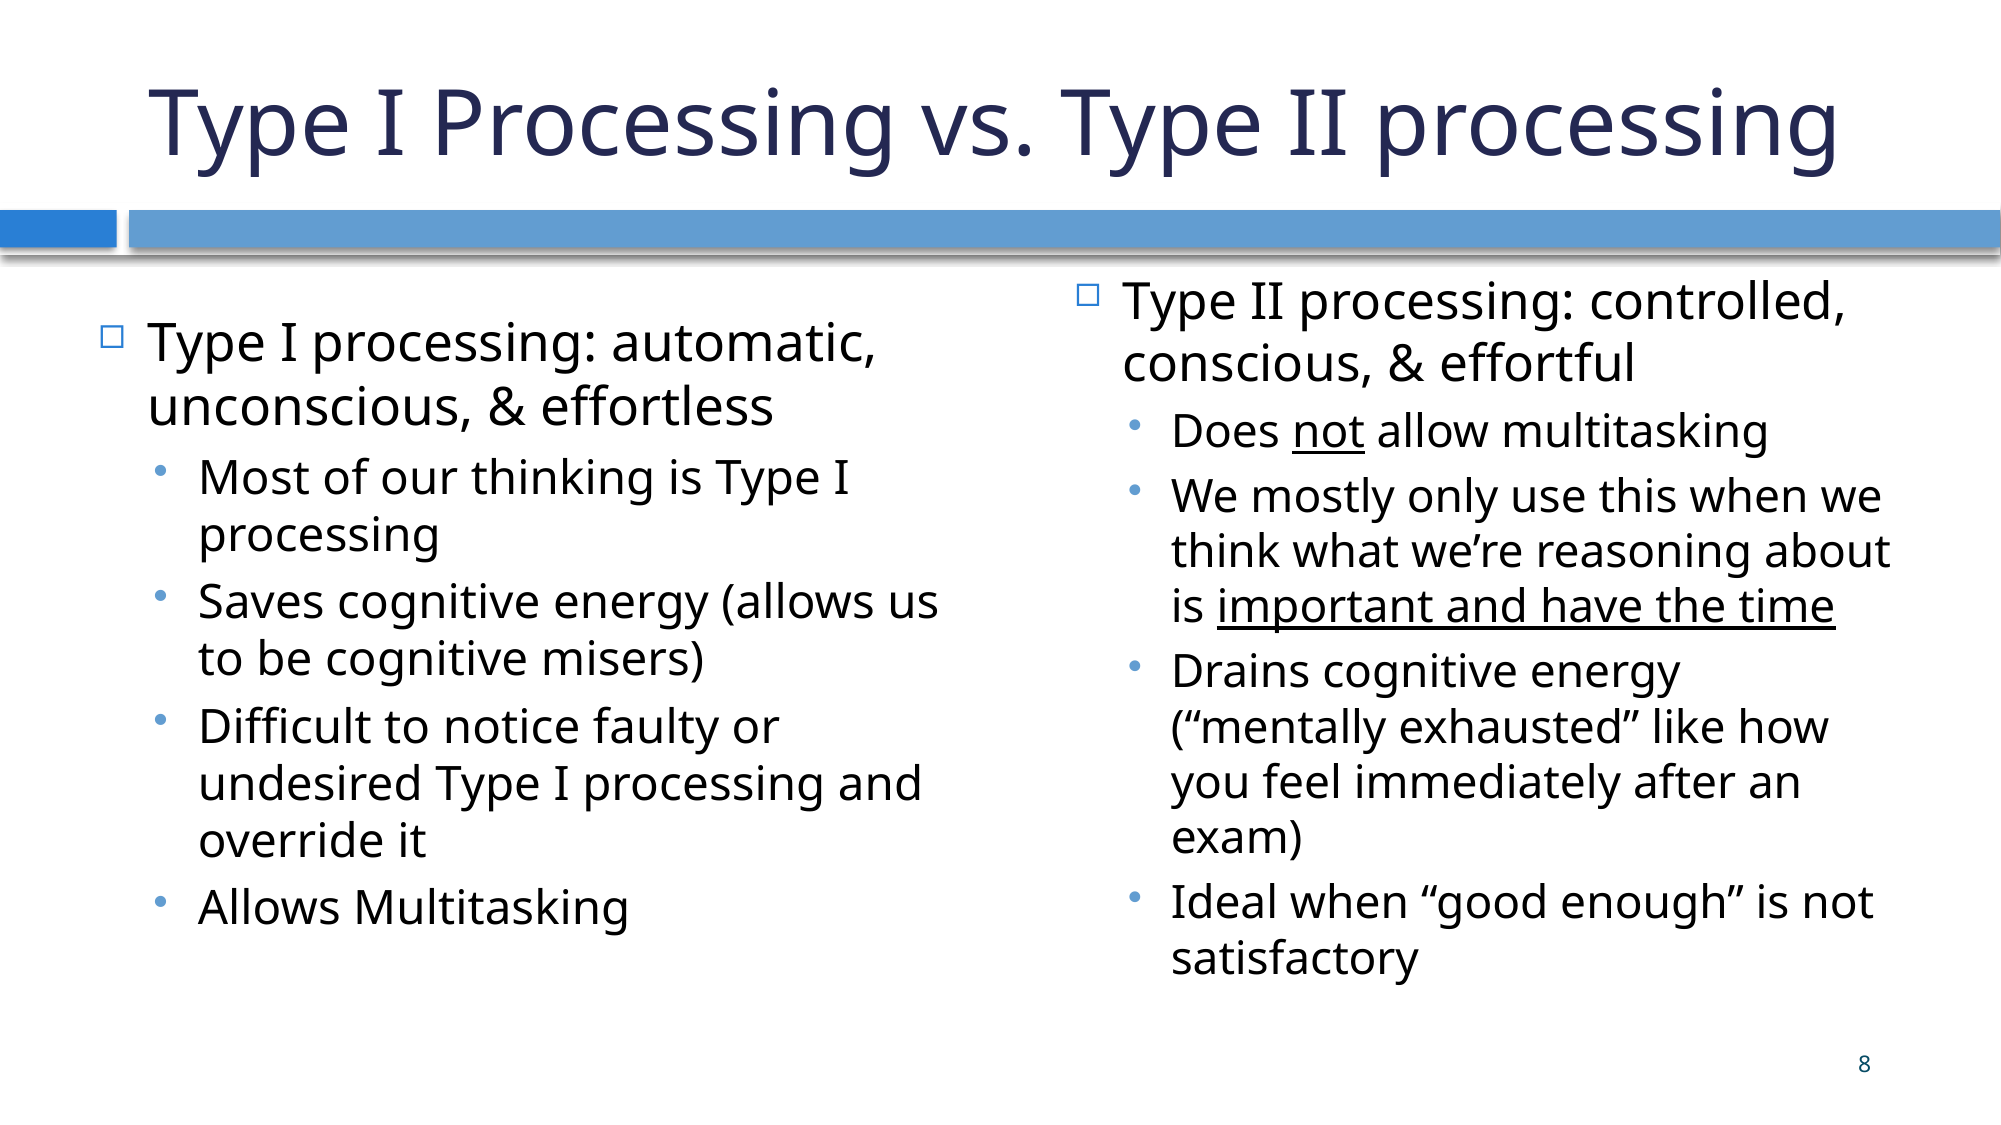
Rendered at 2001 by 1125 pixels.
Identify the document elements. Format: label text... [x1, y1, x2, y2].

slide_number 8 [1801, 1042, 1929, 1088]
list Type II processing: controlled, conscious, & effortful Does not allow multitasking We mostly only use this when we think what we’re reasoning about is important and have the time Drains cognitive energy (“mentally exhausted” like how you feel immediately after an exam) Ideal when “good enough” is not satisfactory [1059, 260, 1910, 1011]
list Type I processing: automatic, unconscious, & effortless Most of our thinking is Type I processing Saves cognitive energy (allows us to be cognitive misers) Difficult to notice faulty or undesired Type I processing and override it Allows Multitasking [83, 231, 967, 955]
title Type I Processing vs. Type II processing [133, 37, 1917, 200]
